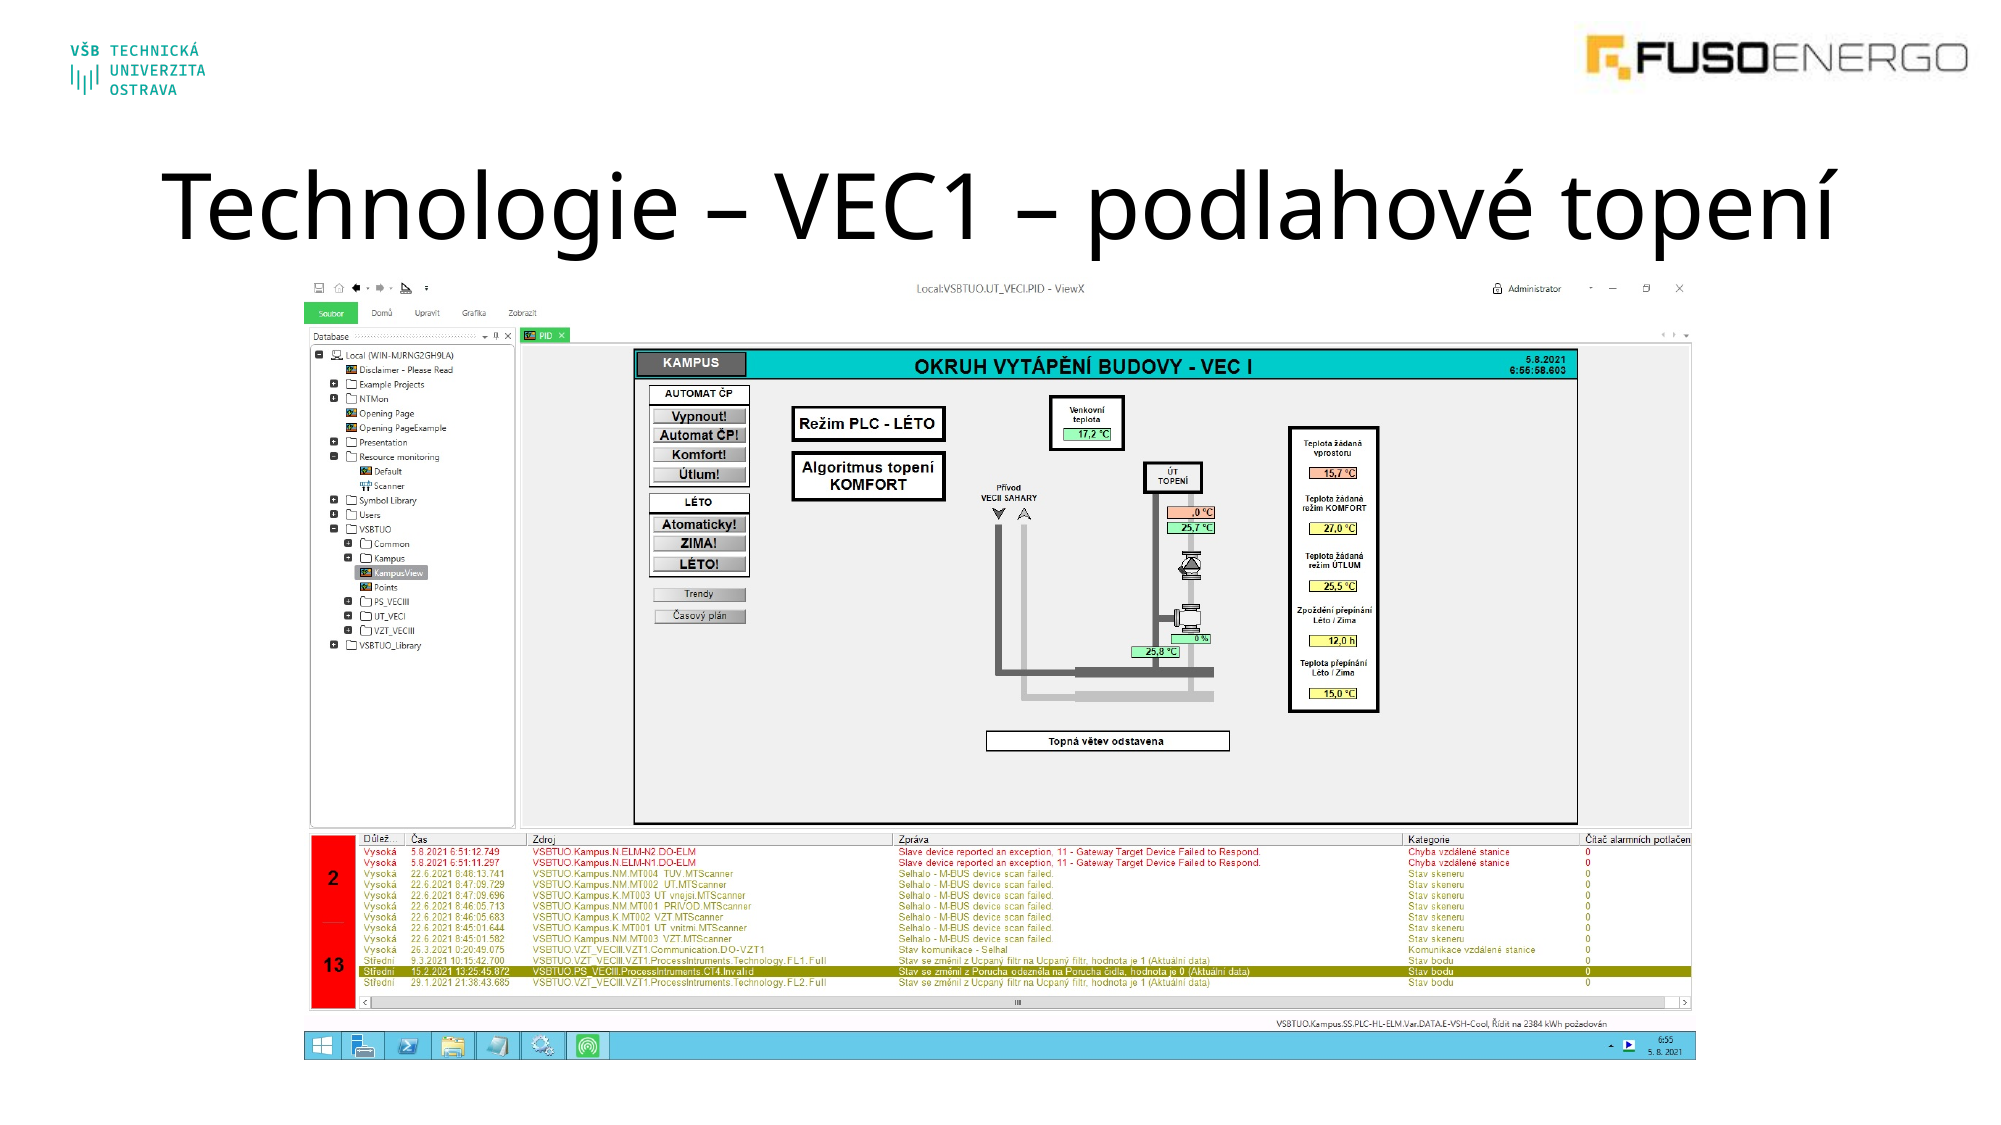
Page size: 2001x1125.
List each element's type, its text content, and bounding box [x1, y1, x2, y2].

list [70, 41, 205, 95]
picture [304, 277, 1696, 1060]
picture [1574, 21, 1981, 95]
title Technologie – VEC1 – podlahové topení [137, 141, 1863, 278]
